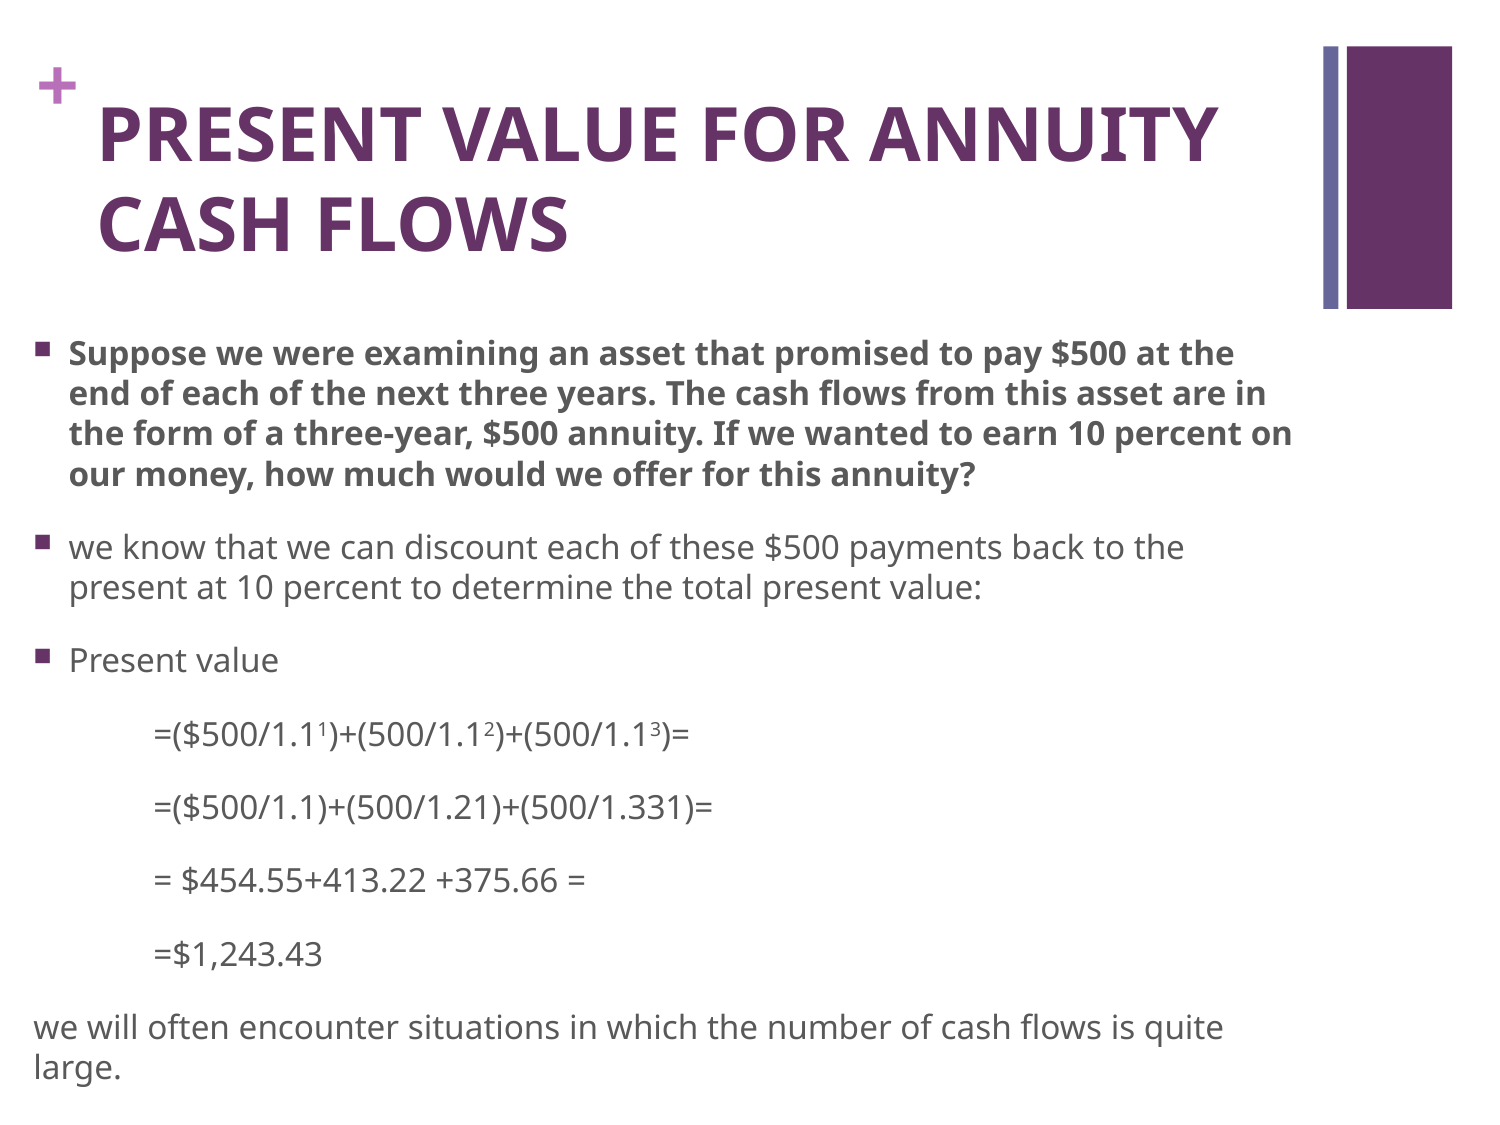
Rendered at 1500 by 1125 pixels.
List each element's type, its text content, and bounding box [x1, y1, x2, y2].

list Suppose we were examining an asset that promised to pay $500 at the end of each of the next three years. The cash flows from this asset are in the form of a three-year, $500 annuity. If we wanted to earn 10 percent on our money, how much would we offer for this annuity? we know that we can discount each of these $500 payments back to the present at 10 percent to determine the total present value: Present value =($500/1.11)+(500/1.12)+(500/1.13)= =($500/1.1)+(500/1.21)+(500/1.331)= = $454.55+413.22 +375.66 = =$1,243.43 we will often encounter situations in which the number of cash flows is quite large. [18, 324, 1322, 1094]
title PRESENT VALUE FOR ANNUITY CASH FLOWS [81, 79, 1322, 263]
